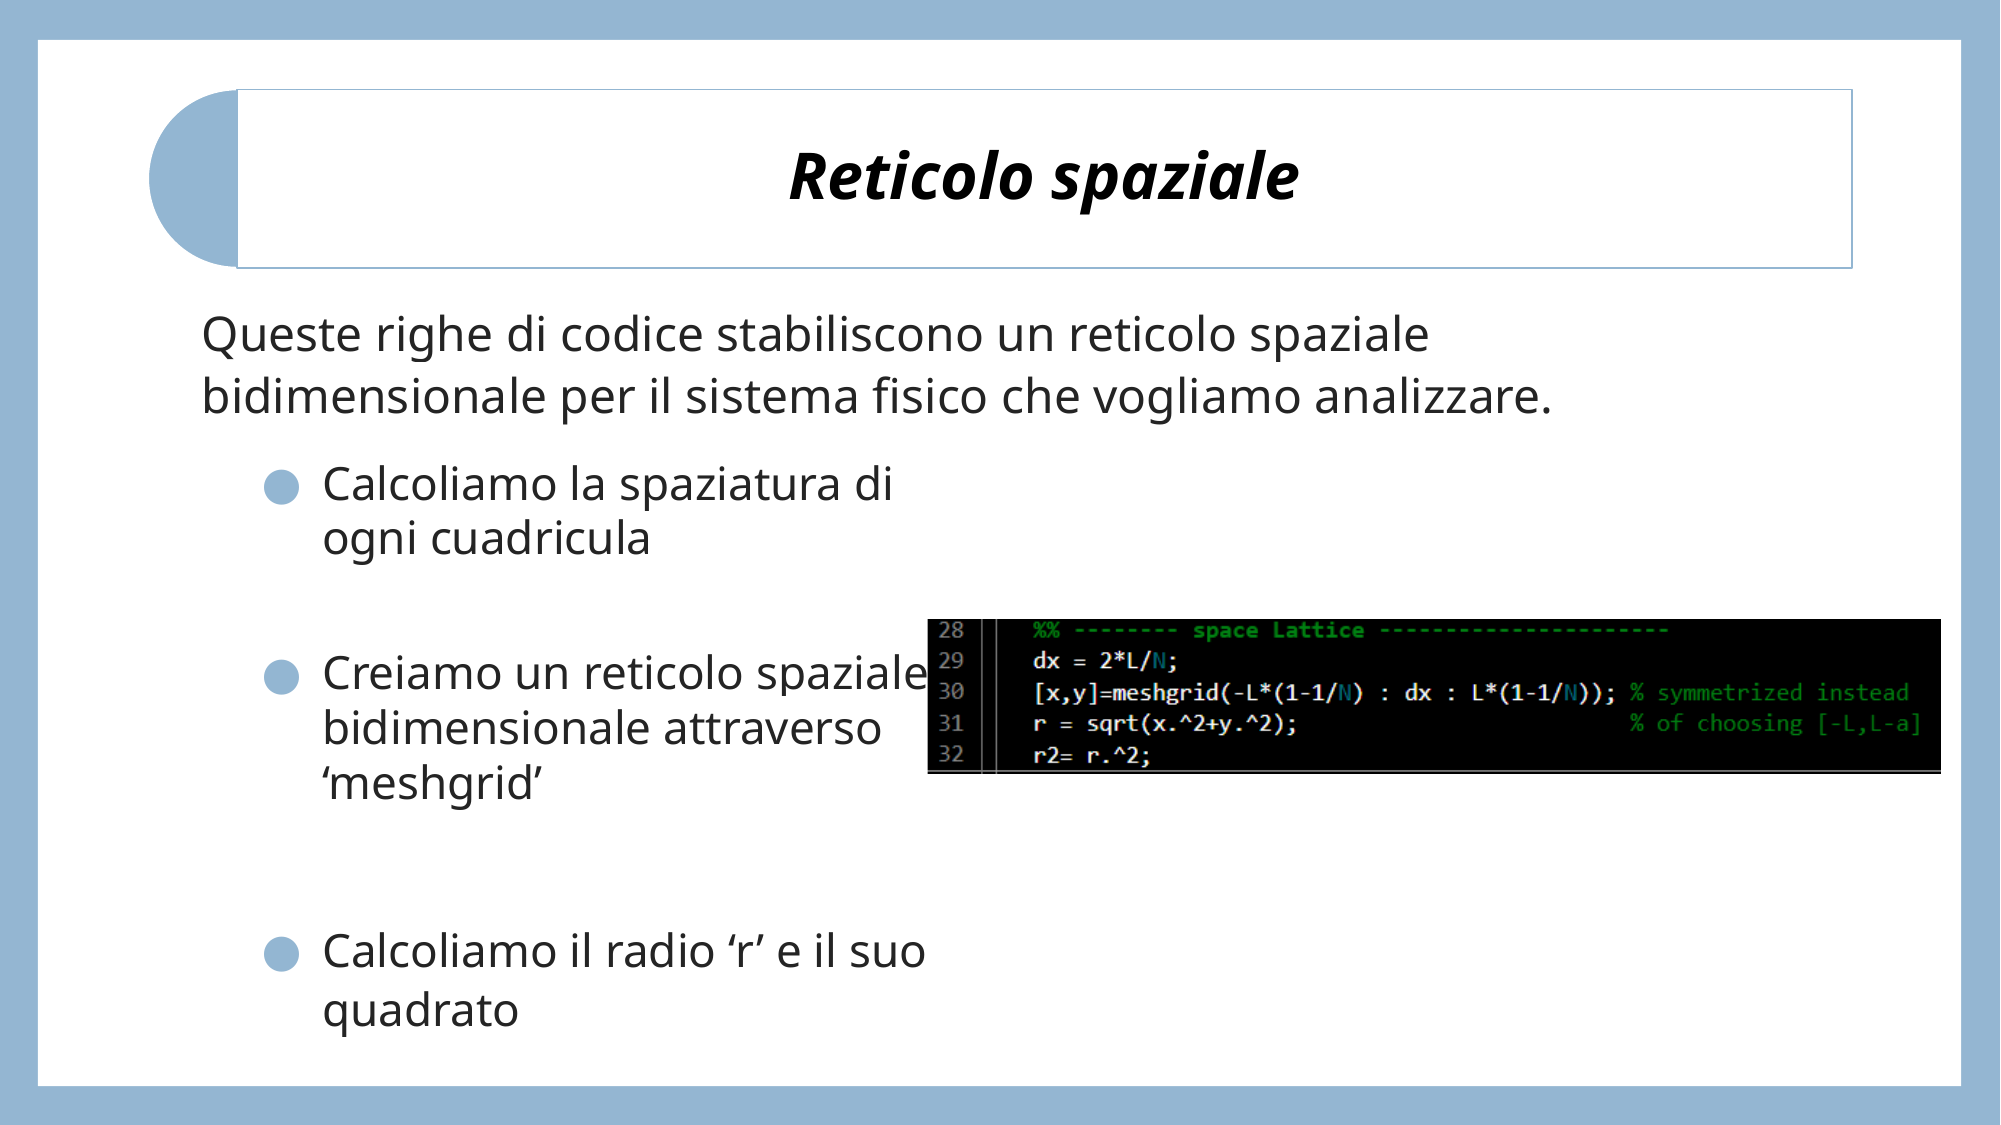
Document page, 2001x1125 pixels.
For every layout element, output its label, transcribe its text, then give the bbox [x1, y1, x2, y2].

text_box Queste righe di codice stabiliscono un reticolo spaziale bidimensionale per il sistema fisico che vogliamo analizzare. [186, 284, 1723, 440]
picture [927, 619, 1941, 774]
text_box Calcoliamo la spaziatura di ogni cuadricula Creiamo un reticolo spaziale bidimensionale attraverso ‘meshgrid’ Calcoliamo il radio ‘r’ e il suo quadrato [232, 439, 947, 1074]
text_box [147, 89, 1852, 268]
